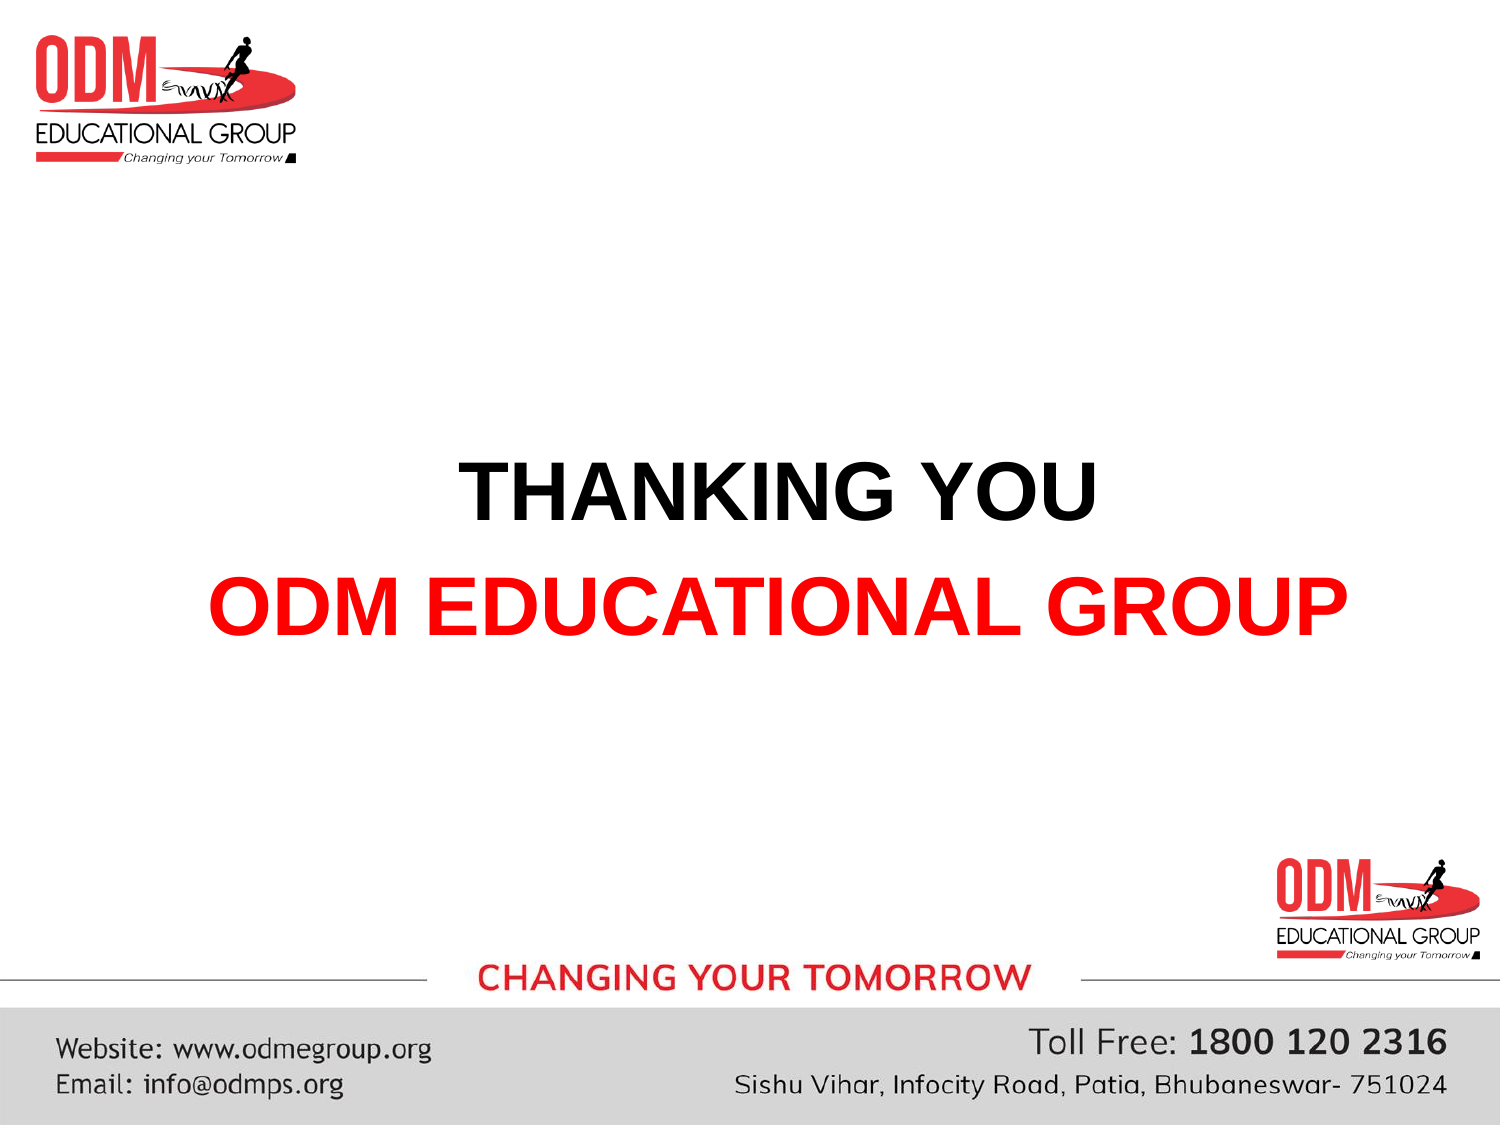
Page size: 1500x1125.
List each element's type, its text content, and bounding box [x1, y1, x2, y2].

picture [0, 858, 1500, 1125]
text_box THANKING YOU ODM EDUCATIONAL GROUP [101, 262, 1382, 847]
picture [36, 35, 296, 164]
